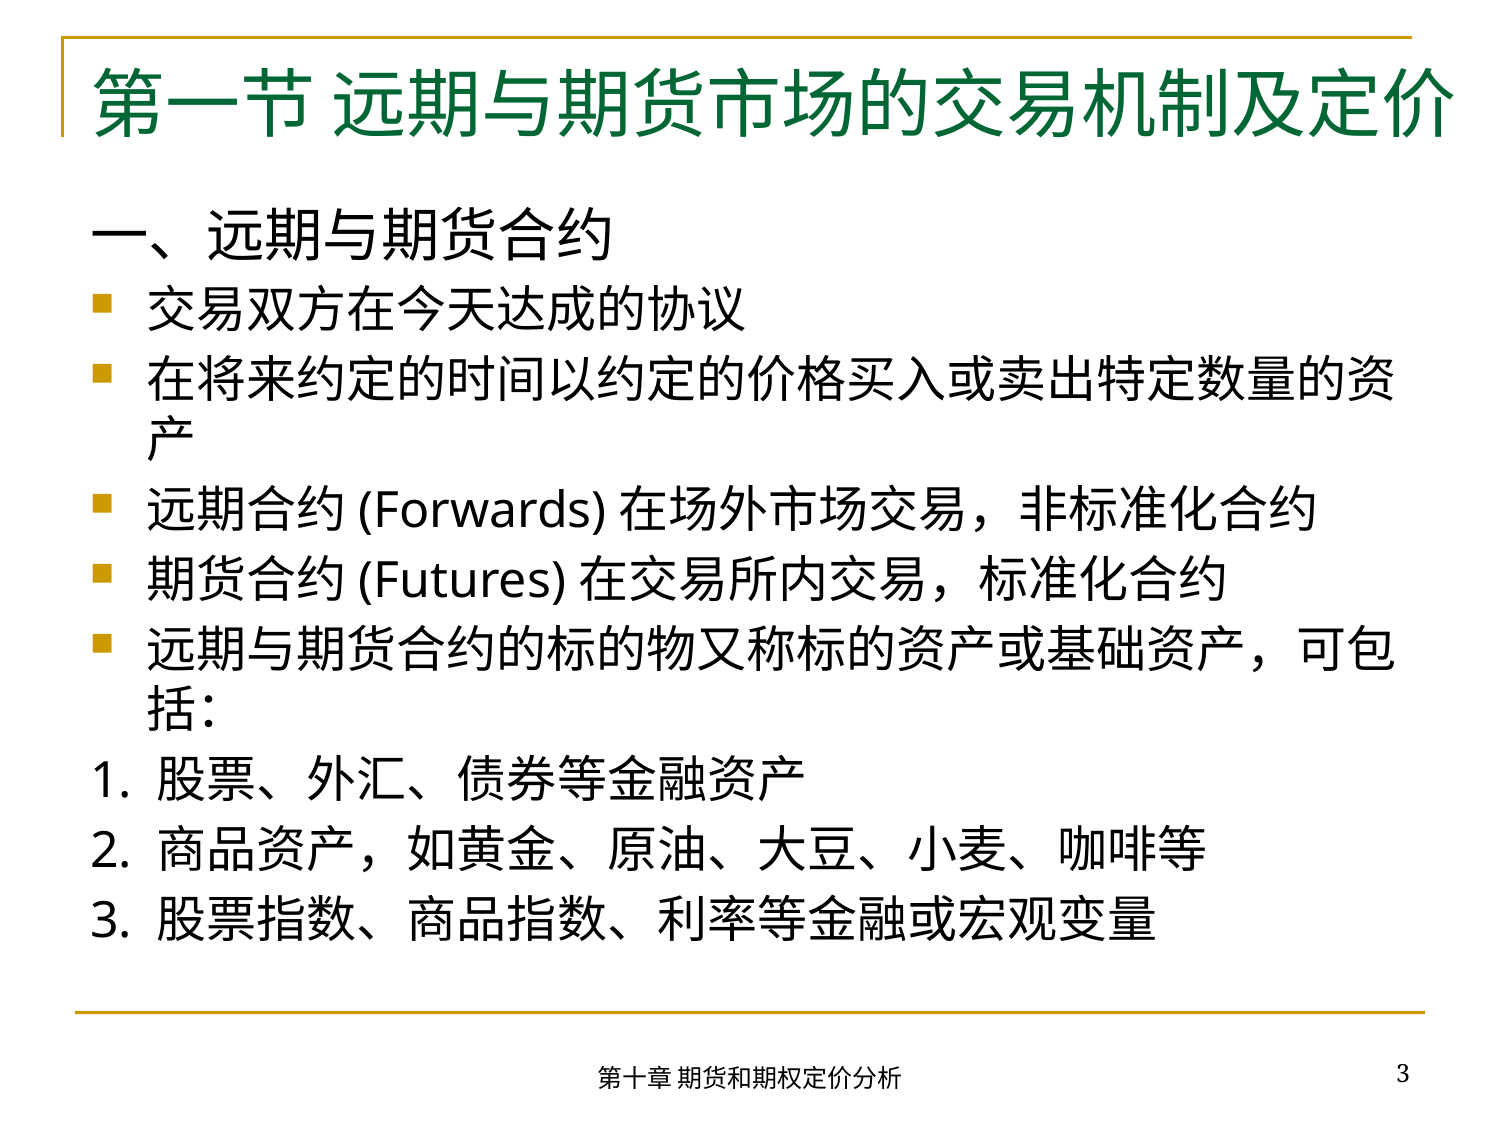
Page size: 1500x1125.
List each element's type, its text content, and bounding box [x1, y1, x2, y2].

slide_number 3 [1074, 1024, 1425, 1100]
footer 第十章 期货和期权定价分析 [512, 1025, 988, 1100]
list 一、远期与期货合约 交易双方在今天达成的协议 在将来约定的时间以约定的价格买入或卖出特定数量的资产 远期合约(Forwards)在场外市场交易，非标准化合约 期货合约(Futures)在交易所内交易，标准化合约 远期与期货合约的标的物又称标的资产或基础资产，可包括： 1. 股票、外汇、债券等金融资产 2. 商品资产，如黄金、原油、大豆、小麦、咖啡等 3. 股票指数、商品指数、利率等金融或宏观变量 [75, 190, 1425, 1006]
title 第一节 远期与期货市场的交易机制及定价 [75, 48, 1477, 167]
